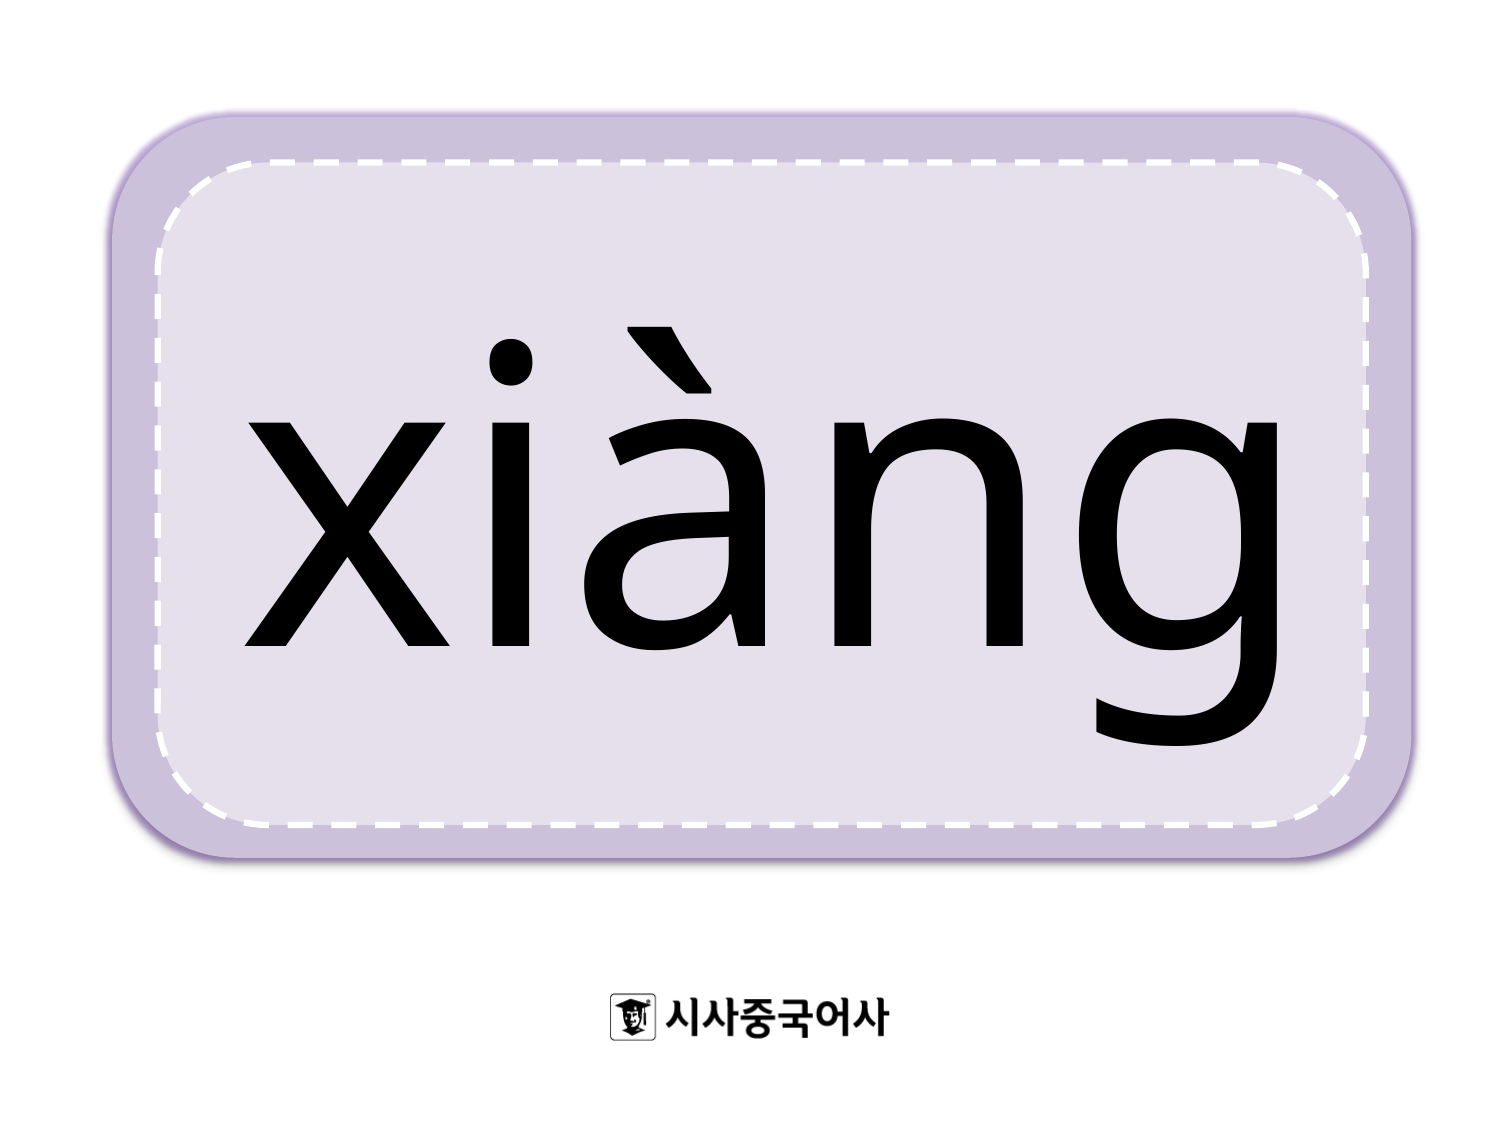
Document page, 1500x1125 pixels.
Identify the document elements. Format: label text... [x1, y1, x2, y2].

picture [602, 987, 898, 1047]
text_box xiàng [171, 149, 1380, 812]
